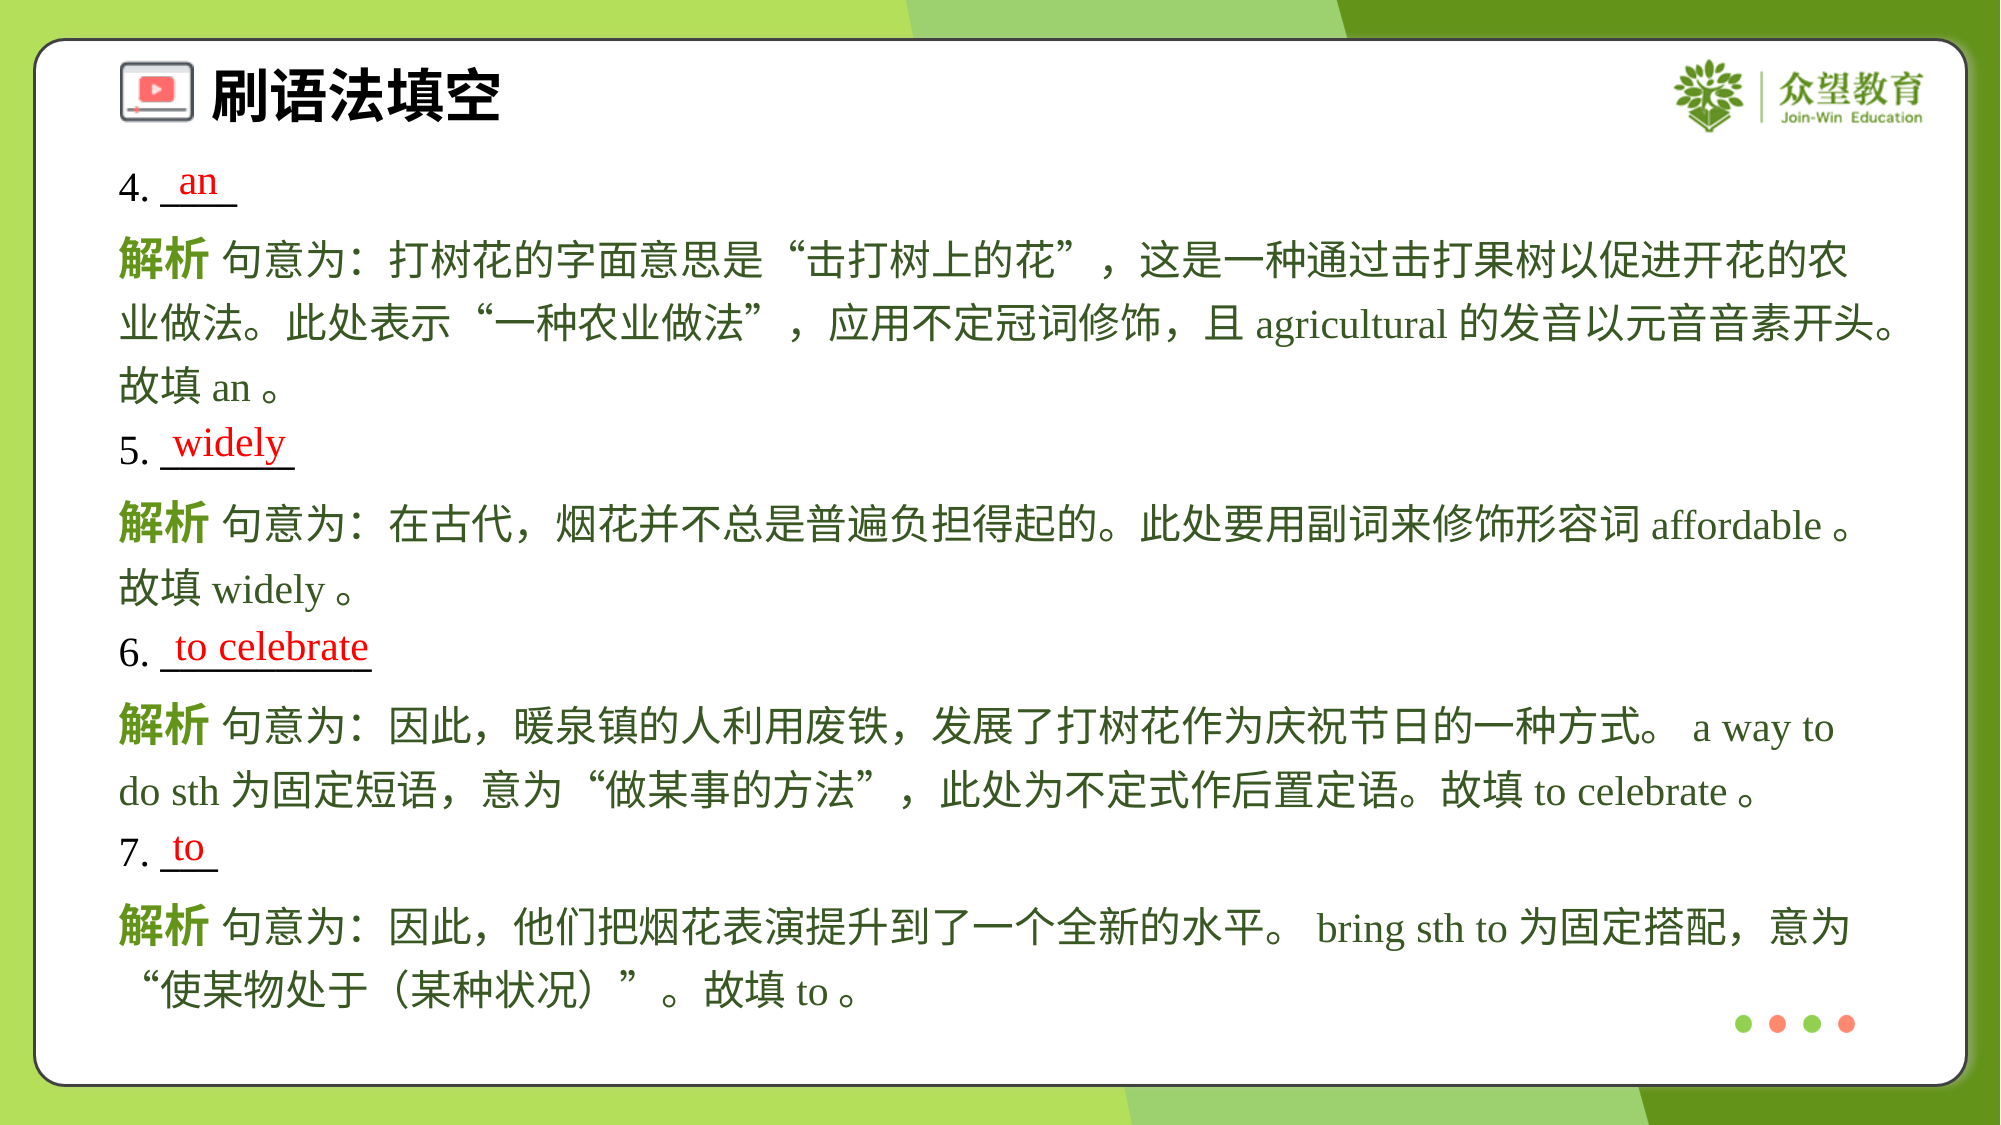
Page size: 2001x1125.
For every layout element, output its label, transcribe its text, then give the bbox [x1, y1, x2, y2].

text_box 解析 句意为：因此，他们把烟花表演提升到了一个全新的水平。bring sth to为固定搭配，意为“使某物处于（某种状况）”。故填to。 [118, 882, 1883, 1009]
text_box 4. ____ [118, 146, 1883, 204]
text_box 解析 句意为：打树花的字面意思是“击打树上的花”，这是一种通过击打果树以促进开花的农业做法。此处表示“一种农业做法”，应用不定冠词修饰，且agricultural的发音以元音音素开头。故填an。 [118, 215, 1883, 405]
text_box 解析 句意为：因此，暖泉镇的人利用废铁，发展了打树花作为庆祝节日的一种方式。a way to do sth为固定短语，意为“做某事的方法”，此处为不定式作后置定语。故填to celebrate。 [118, 682, 1883, 809]
text_box 5. _______ [118, 410, 1883, 468]
text_box 6. ___________ [118, 612, 1883, 670]
text_box an [174, 140, 223, 199]
text_box 解析 句意为：在古代，烟花并不总是普遍负担得起的。此处要用副词来修饰形容词affordable。故填widely。 [118, 480, 1883, 607]
text_box widely [167, 402, 291, 460]
text_box to celebrate [165, 606, 379, 664]
text_box 7. ___ [118, 812, 1883, 870]
text_box to [167, 806, 210, 865]
picture [0, 0, 2000, 1125]
